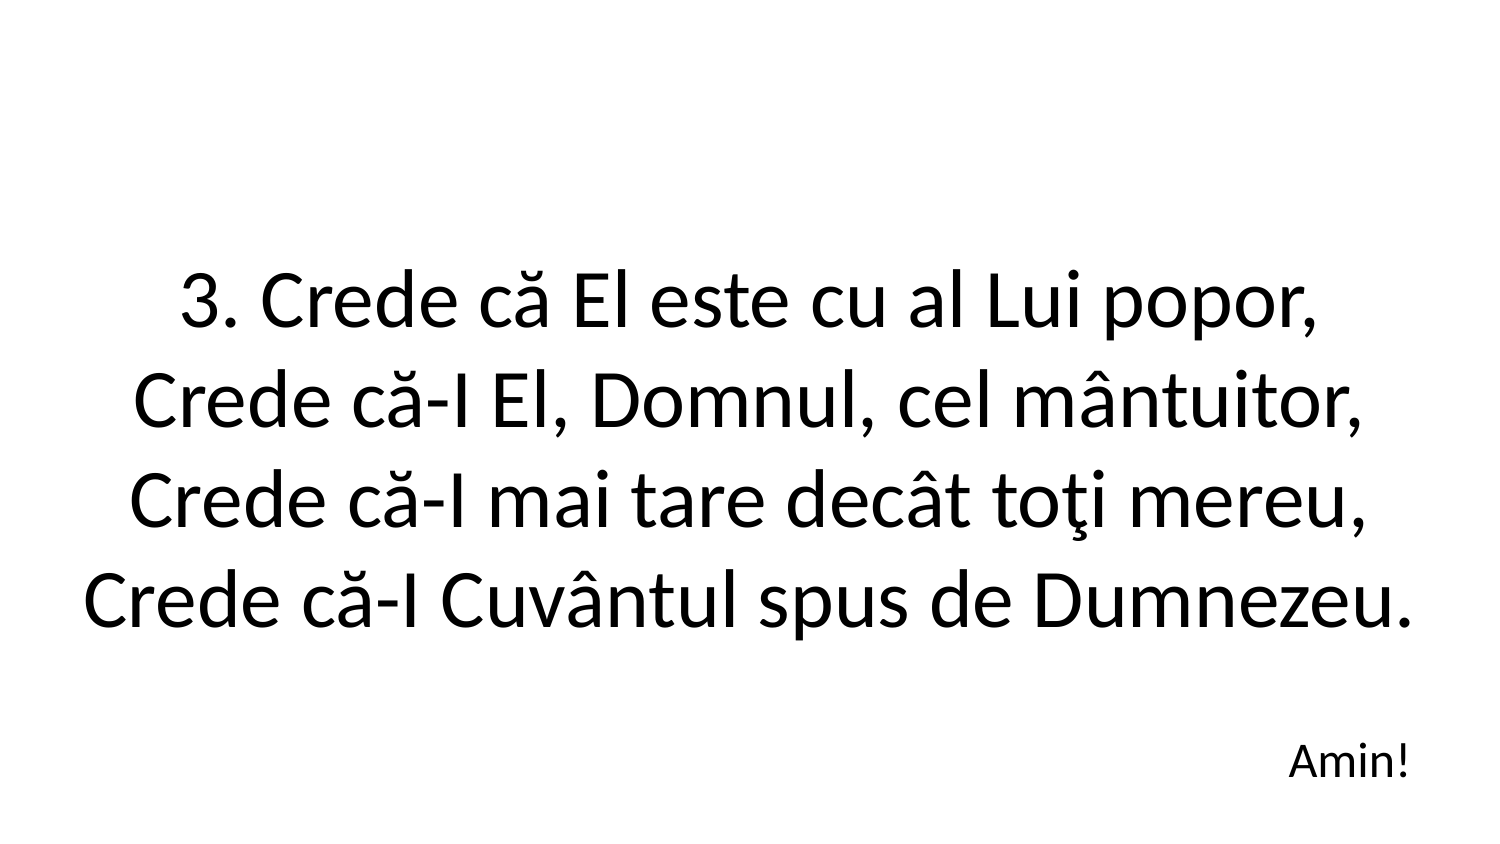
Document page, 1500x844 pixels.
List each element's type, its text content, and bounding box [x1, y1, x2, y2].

text_box Amin! [1273, 674, 1427, 795]
text_box 3. Crede că El este cu al Lui popor, Crede că-I El, Domnul, cel mântuitor, Crede că-I mai tare decât toţi mereu, Crede că-I Cuvântul spus de Dumnezeu. [68, 192, 1432, 652]
